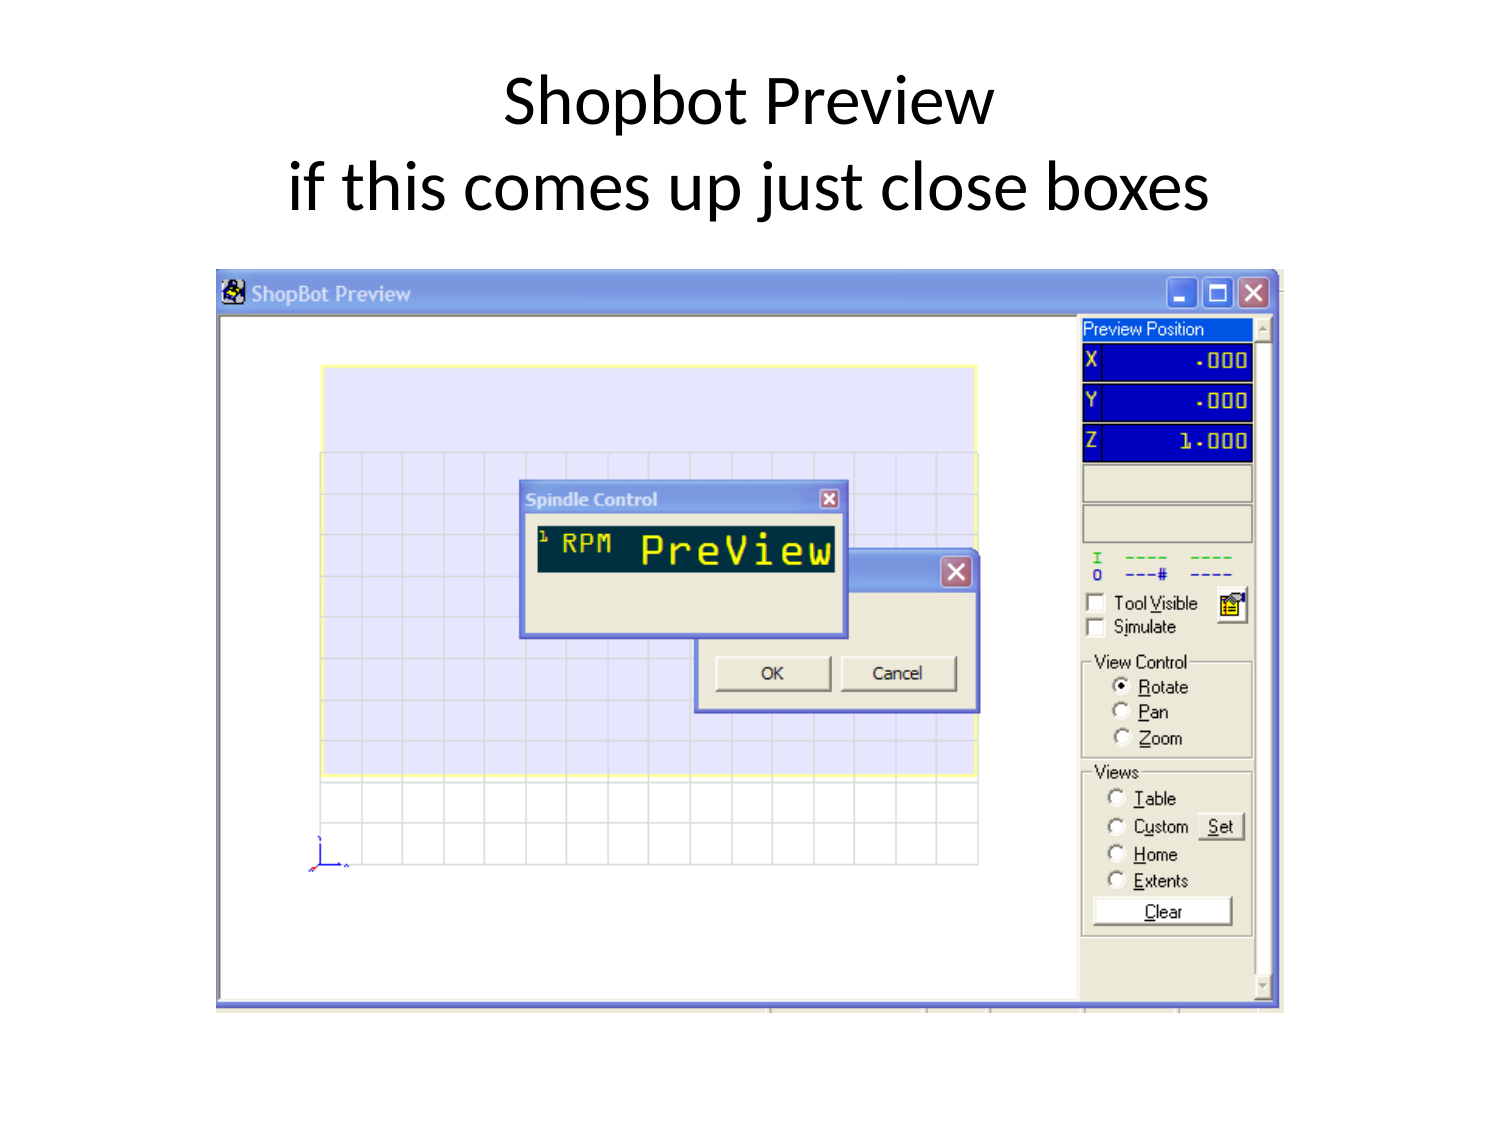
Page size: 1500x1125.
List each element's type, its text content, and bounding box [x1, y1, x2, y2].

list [216, 269, 1284, 1013]
title Shopbot Preview if this comes up just close boxes [75, 45, 1425, 233]
